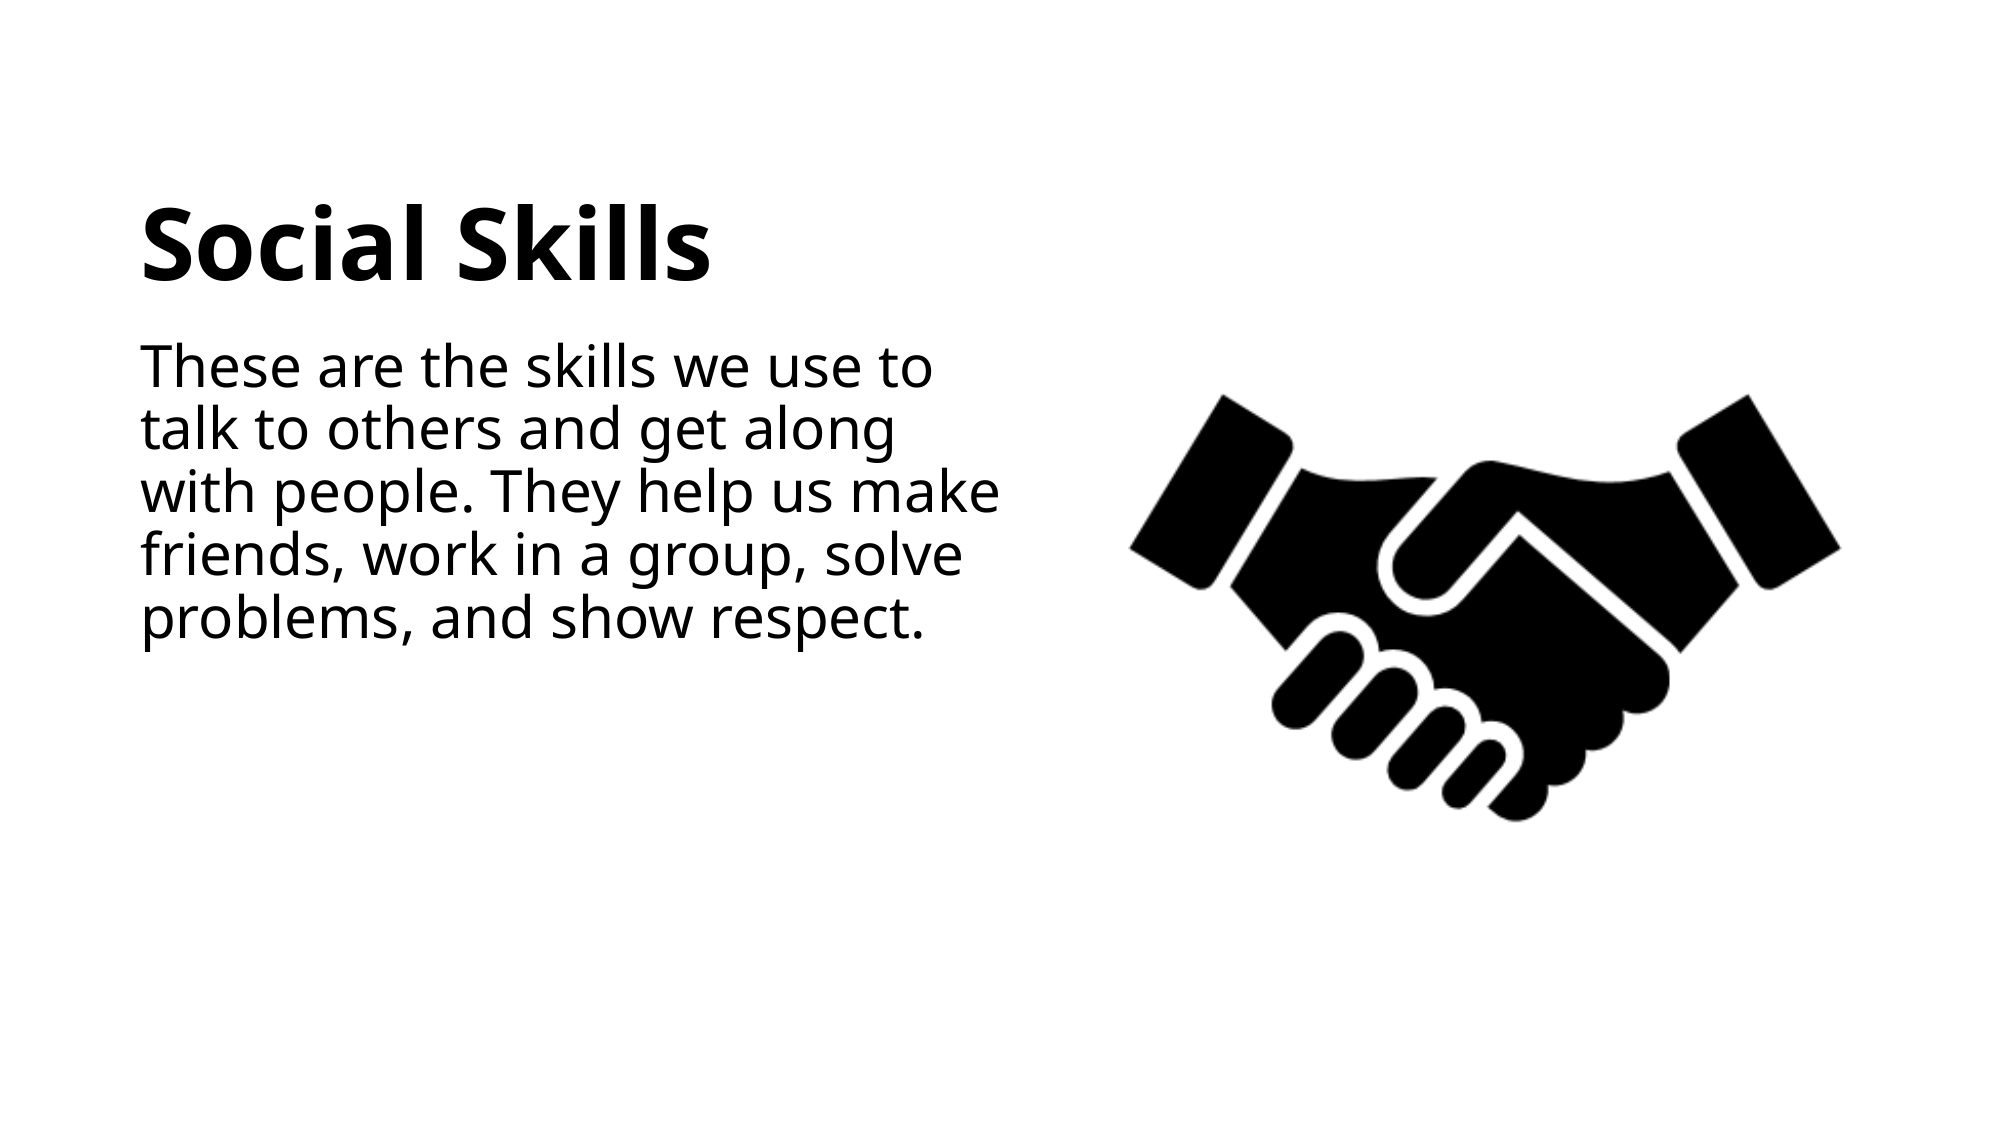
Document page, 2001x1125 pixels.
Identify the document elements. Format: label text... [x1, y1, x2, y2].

picture [1091, 215, 1879, 1003]
title Social Skills [124, 186, 1621, 330]
list These are the skills we use to talk to others and get along with people. They help us make friends, work in a group, solve problems, and show respect. [124, 329, 1029, 1043]
